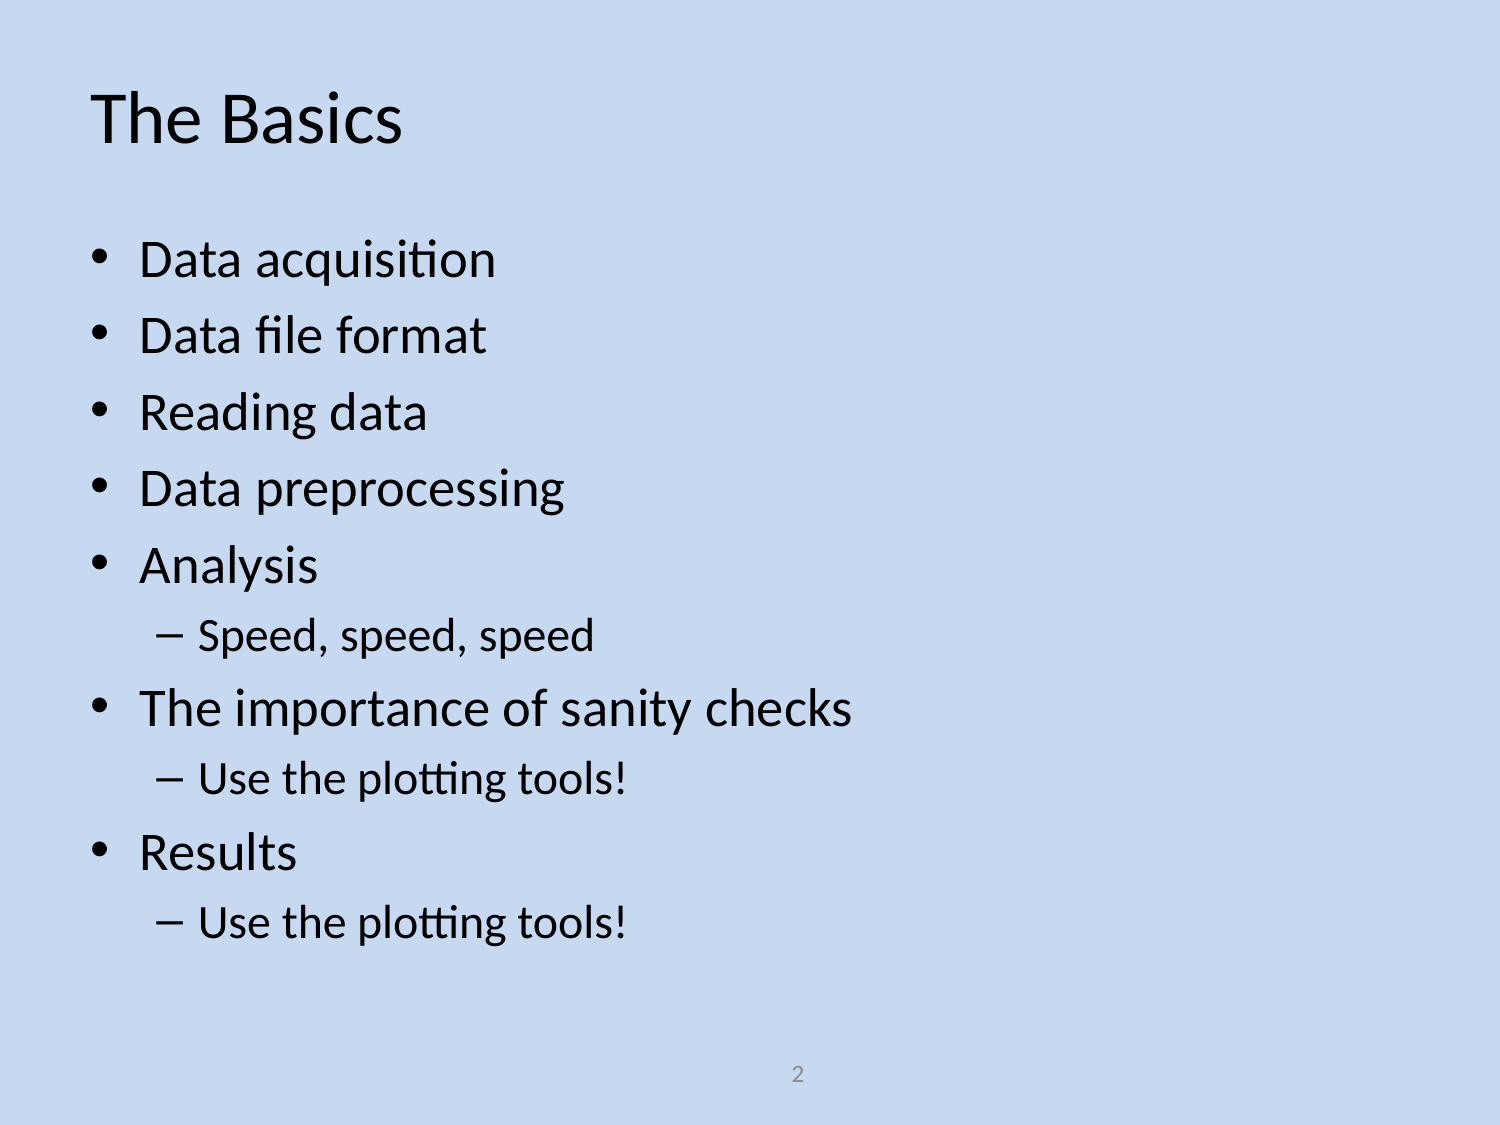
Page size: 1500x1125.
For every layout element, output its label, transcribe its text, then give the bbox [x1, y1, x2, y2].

slide_number 2 [622, 1042, 973, 1103]
title The Basics [75, 45, 1425, 182]
list Data acquisition Data file format Reading data Data preprocessing Analysis Speed, speed, speed The importance of sanity checks Use the plotting tools! Results Use the plotting tools! [75, 215, 1425, 958]
